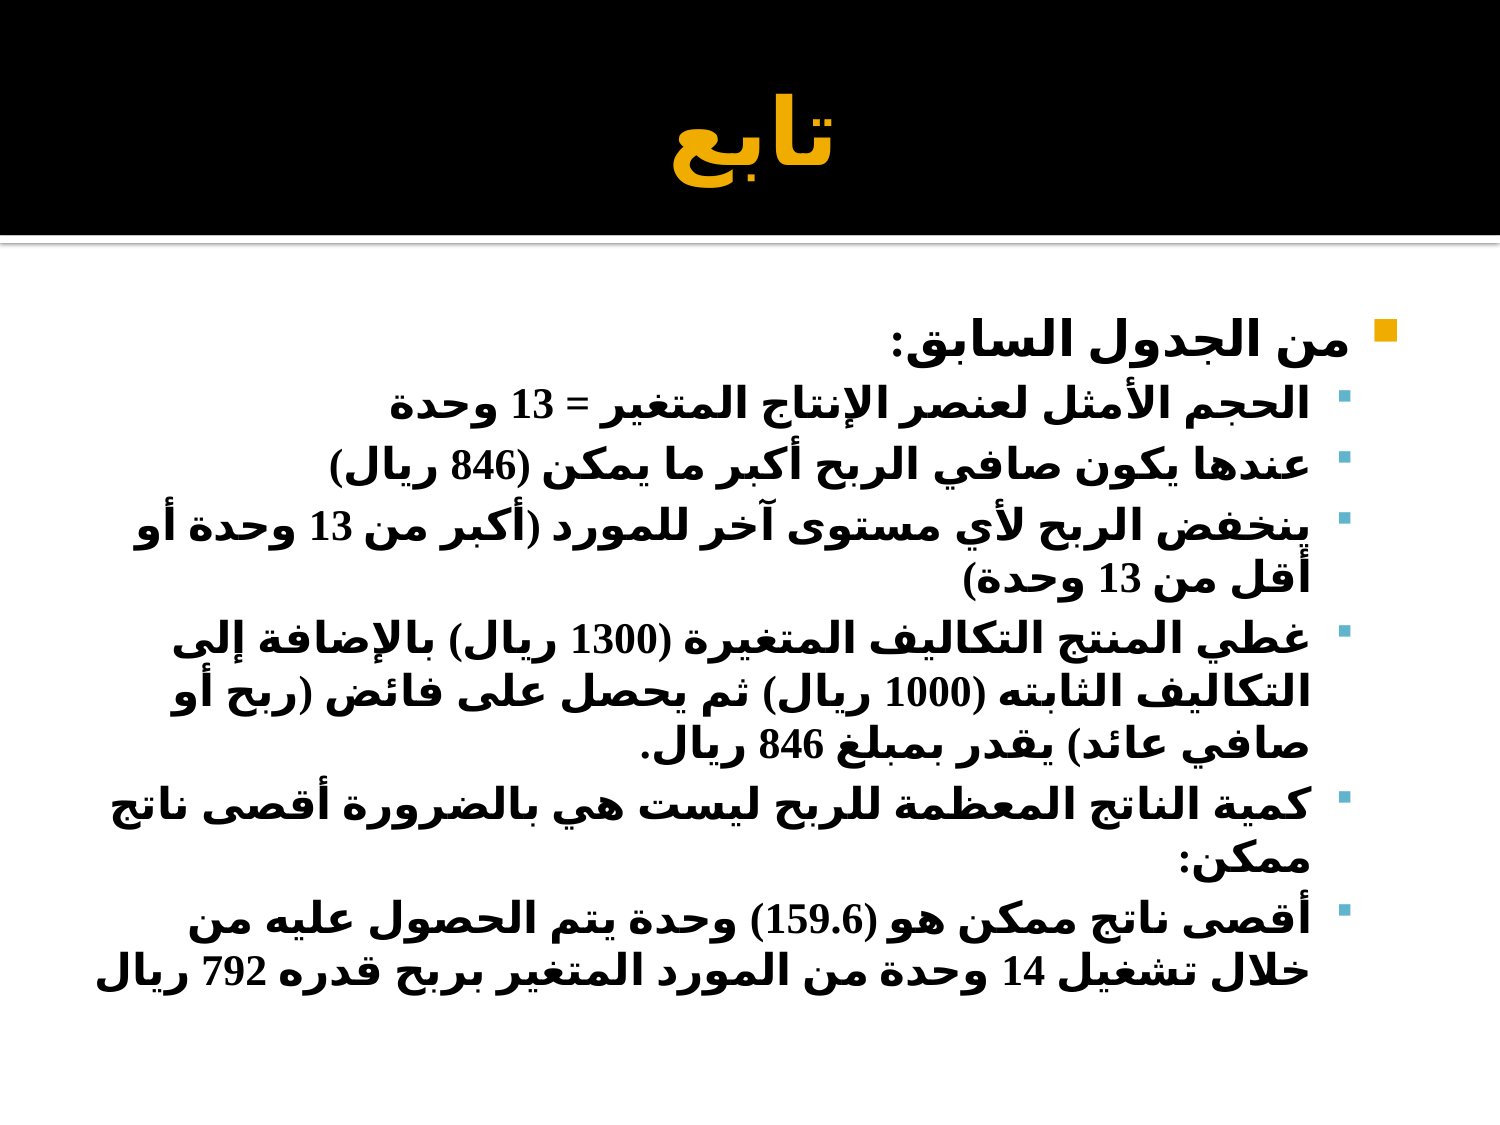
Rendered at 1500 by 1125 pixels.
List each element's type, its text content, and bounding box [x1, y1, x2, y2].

list من الجدول السابق: الحجم الأمثل لعنصر الإنتاج المتغير = 13 وحدة عندها يكون صافي الربح أكبر ما يمكن (846 ريال) ينخفض الربح لأي مستوى آخر للمورد (أكبر من 13 وحدة أو أقل من 13 وحدة) غطي المنتج التكاليف المتغيرة (1300 ريال) بالإضافة إلى التكاليف الثابته (1000 ريال) ثم يحصل على فائض (ربح أو صافي عائد) يقدر بمبلغ 846 ريال. كمية الناتج المعظمة للربح ليست هي بالضرورة أقصى ناتج ممكن: أقصى ناتج ممكن هو (159.6) وحدة يتم الحصول عليه من خلال تشغيل 14 وحدة من المورد المتغير بربح قدره 792 ريال [75, 291, 1425, 1050]
title تابع [75, 25, 1425, 231]
